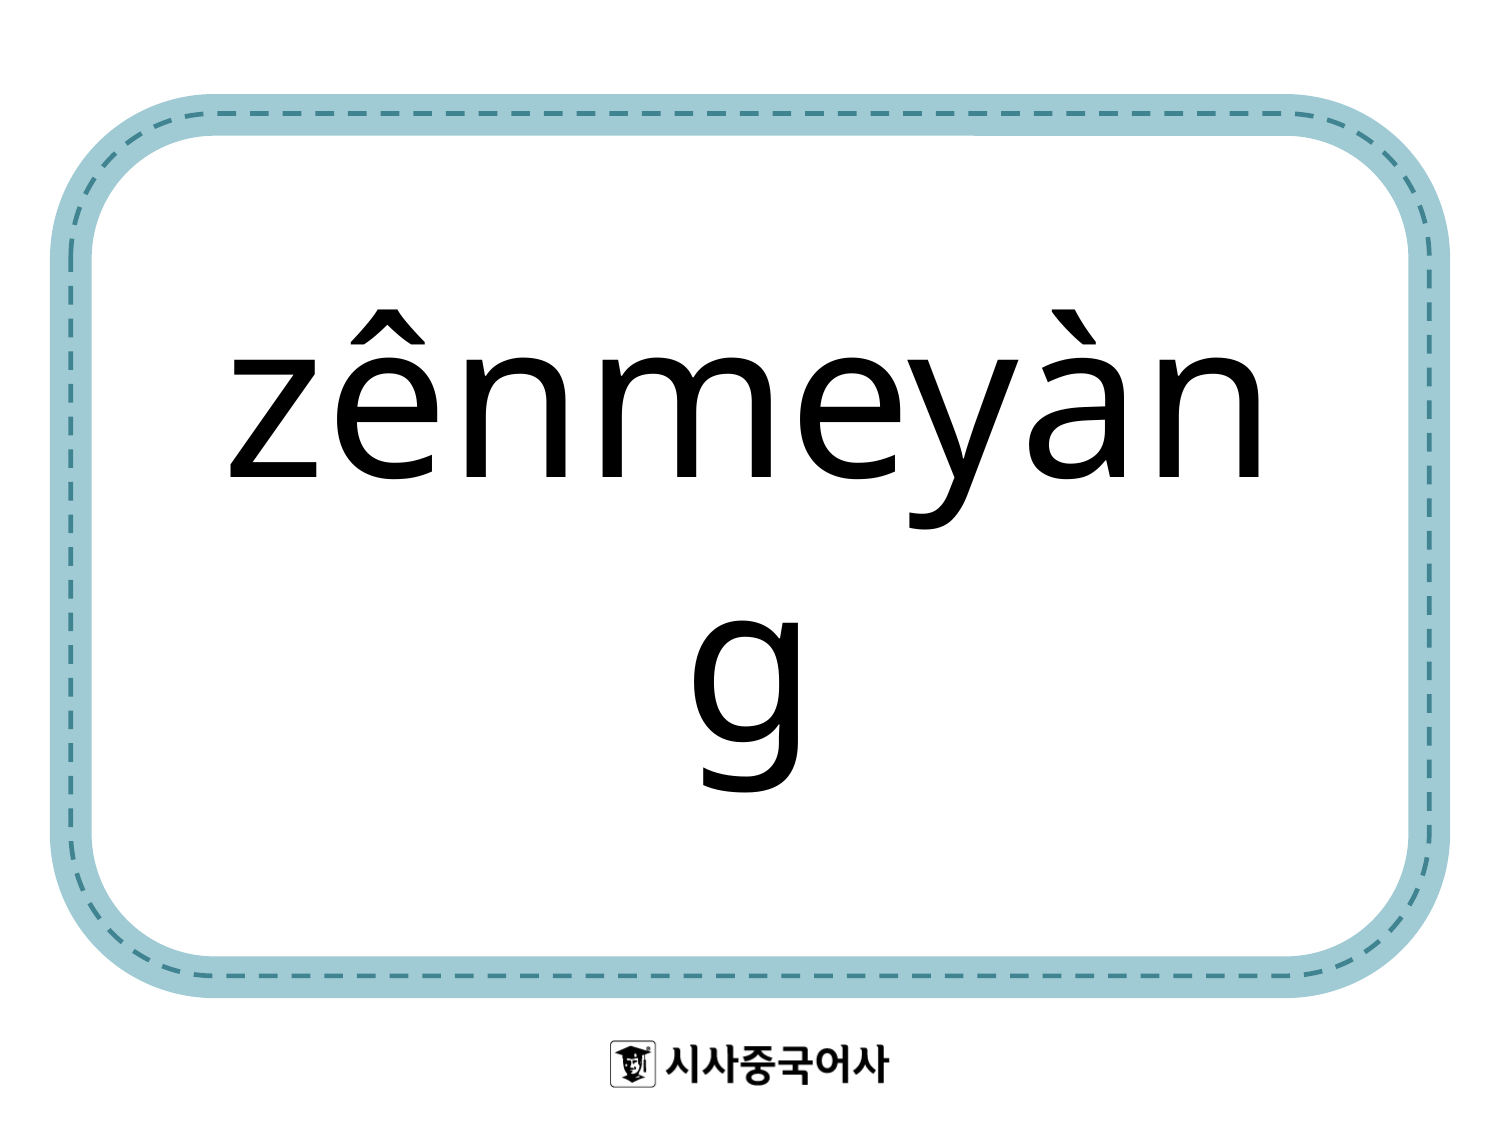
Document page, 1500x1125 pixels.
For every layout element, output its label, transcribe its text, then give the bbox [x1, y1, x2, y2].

picture [602, 1034, 898, 1094]
text_box zênmeyàng [145, 189, 1354, 853]
